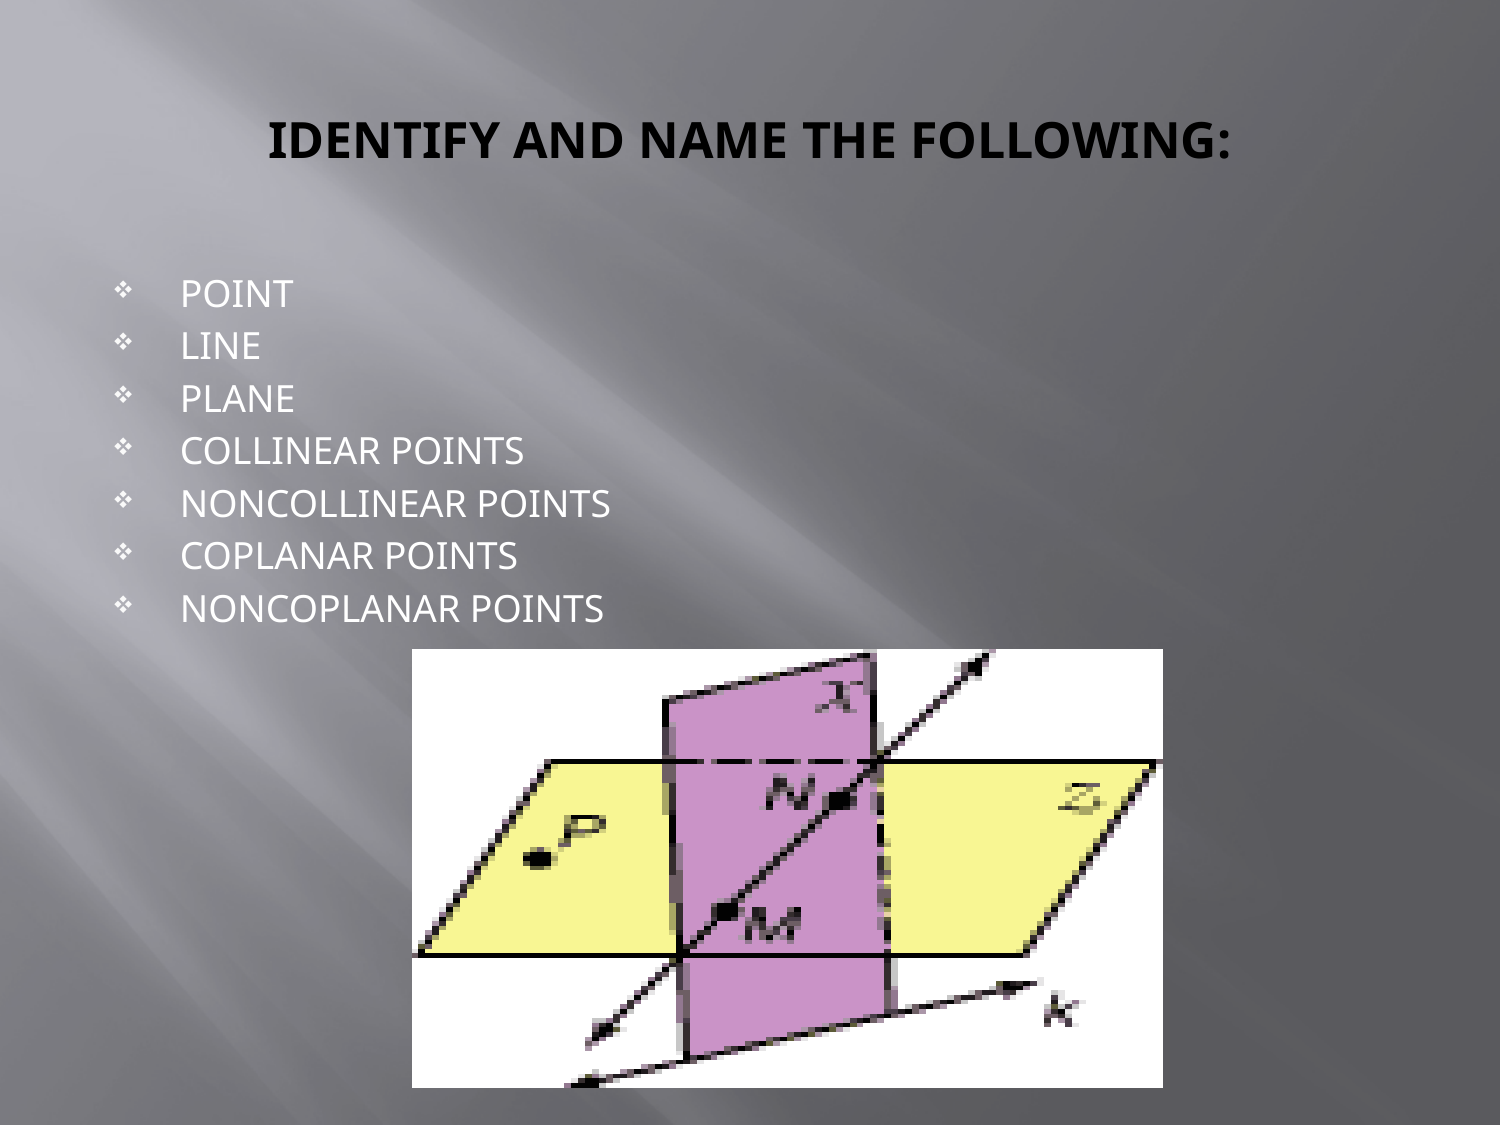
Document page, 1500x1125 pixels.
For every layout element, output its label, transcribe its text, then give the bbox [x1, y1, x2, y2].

title IDENTIFY AND NAME THE FOLLOWING: [75, 45, 1425, 233]
picture [412, 649, 1163, 1088]
list POINT LINE PLANE COLLINEAR POINTS NONCOLLINEAR POINTS COPLANAR POINTS NONCOPLANAR POINTS [75, 262, 1425, 1035]
